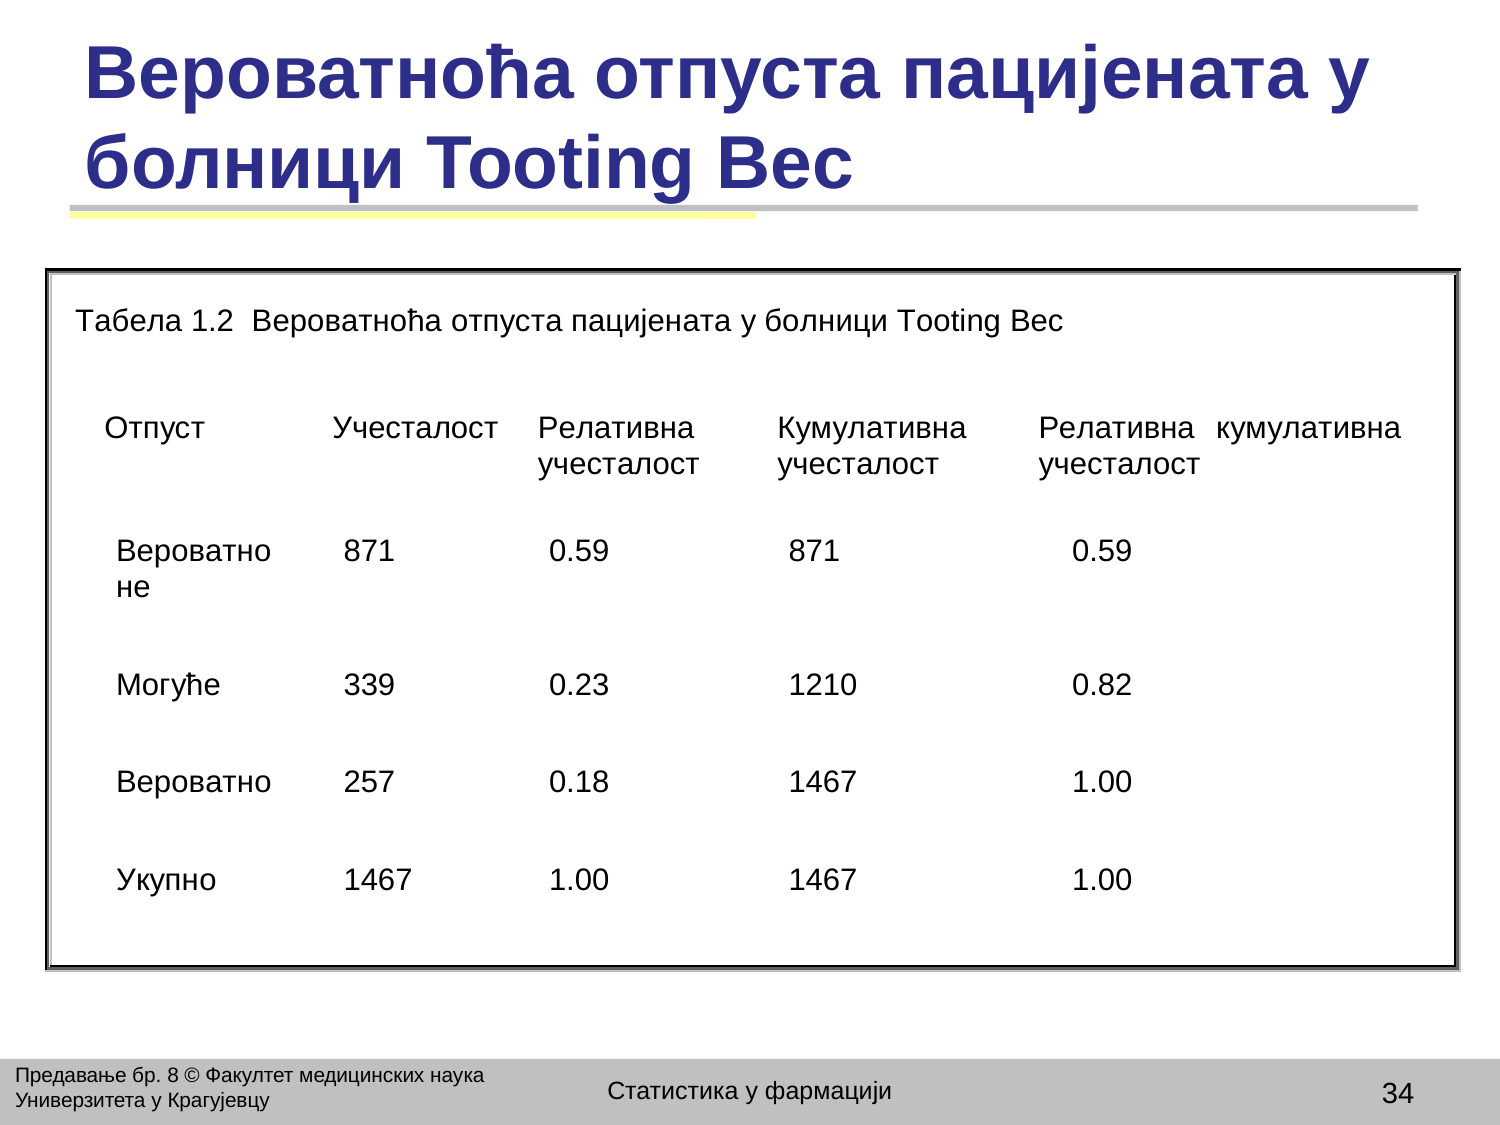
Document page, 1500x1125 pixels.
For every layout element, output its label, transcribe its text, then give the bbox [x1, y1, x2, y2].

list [3, 268, 1500, 1027]
footer Статистика у фармацији [512, 1066, 988, 1125]
slide_number 34 [1079, 1066, 1430, 1125]
slide_number Предавање бр. 8 © Факултет медицинских наука Универзитета у Крагујевцу [0, 1053, 631, 1108]
title Вероватноћа отпуста пацијената у болници Tooting Bec [69, 19, 1426, 208]
